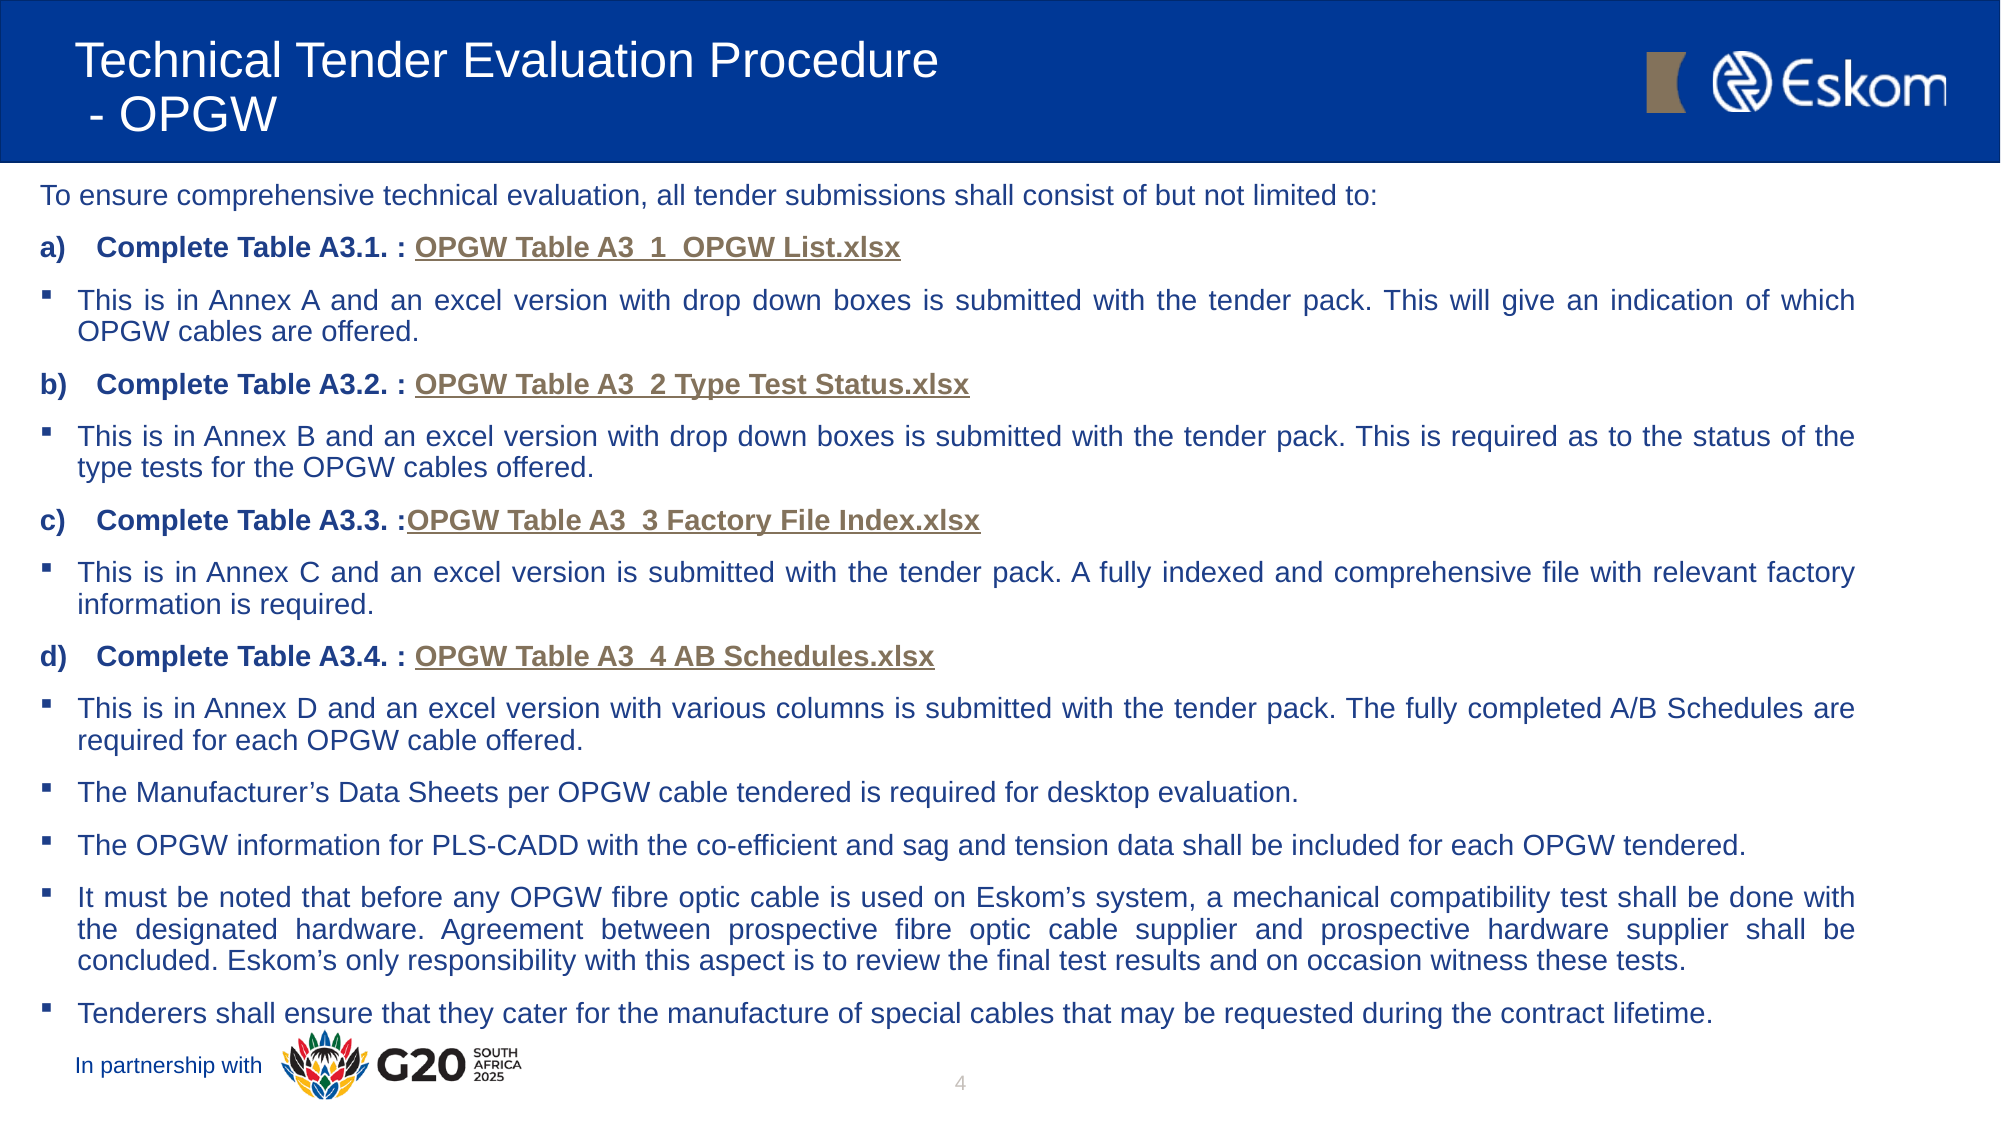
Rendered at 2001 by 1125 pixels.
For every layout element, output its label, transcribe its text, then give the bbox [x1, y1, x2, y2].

list To ensure comprehensive technical evaluation, all tender submissions shall consist of but not limited to: Complete Table A3.1. : OPGW Table A3_1_OPGW List.xlsx This is in Annex A and an excel version with drop down boxes is submitted with the tender pack. This will give an indication of which OPGW cables are offered. Complete Table A3.2. : OPGW Table A3_2 Type Test Status.xlsx This is in Annex B and an excel version with drop down boxes is submitted with the tender pack. This is required as to the status of the type tests for the OPGW cables offered. Complete Table A3.3. :OPGW Table A3_3 Factory File Index.xlsx This is in Annex C and an excel version is submitted with the tender pack. A fully indexed and comprehensive file with relevant factory information is required. Complete Table A3.4. : OPGW Table A3_4 AB Schedules.xlsx This is in Annex D and an excel version with various columns is submitted with the tender pack. The fully completed A/B Schedules are required for each OPGW cable offered. The Manufacturer’s Data Sheets per OPGW cable tendered is required for desktop evaluation. The OPGW information for PLS-CADD with the co-efficient and sag and tension data shall be included for each OPGW tendered. It must be noted that before any OPGW fibre optic cable is used on Eskom’s system, a mechanical compatibility test shall be done with the designated hardware. Agreement between prospective fibre optic cable supplier and prospective hardware supplier shall be concluded. Eskom’s only responsibility with this aspect is to review the final test results and on occasion witness these tests. Tenderers shall ensure that they cater for the manufacture of special cables that may be requested during the contract lifetime. [24, 172, 1874, 1125]
title Technical Tender Evaluation Procedure - OPGW [59, 33, 1620, 143]
